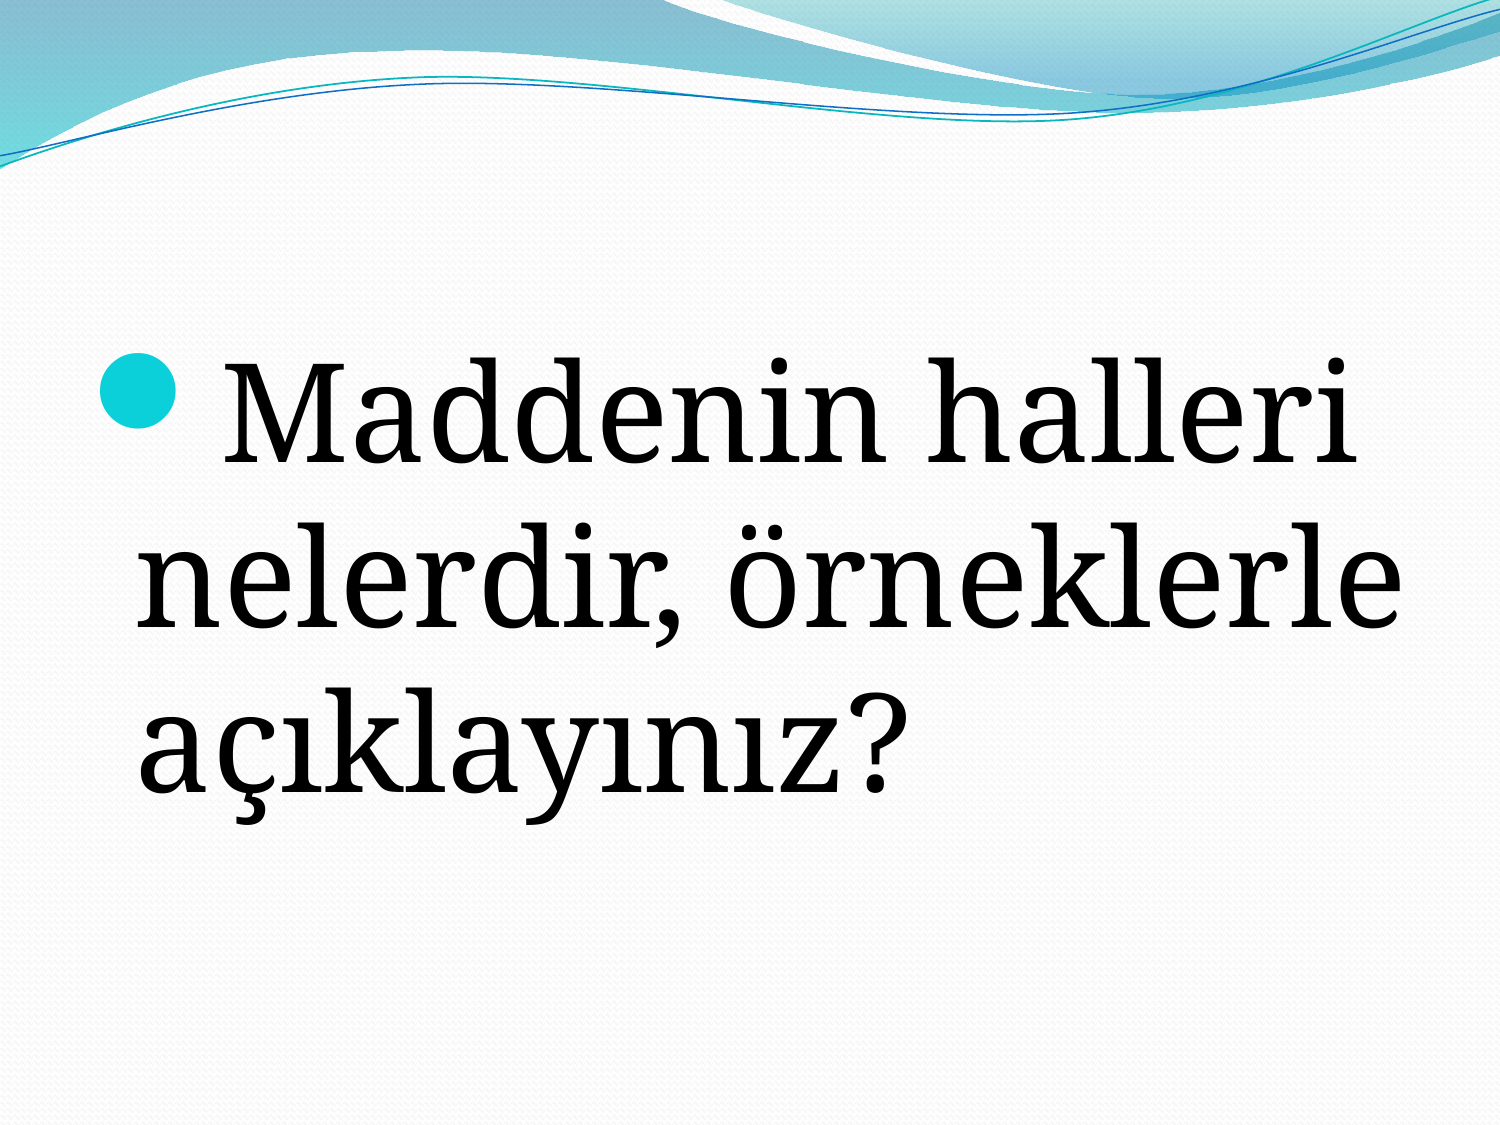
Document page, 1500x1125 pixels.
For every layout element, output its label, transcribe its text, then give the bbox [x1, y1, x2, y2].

list Maddenin halleri nelerdir, örneklerle açıklayınız? [75, 317, 1425, 1038]
